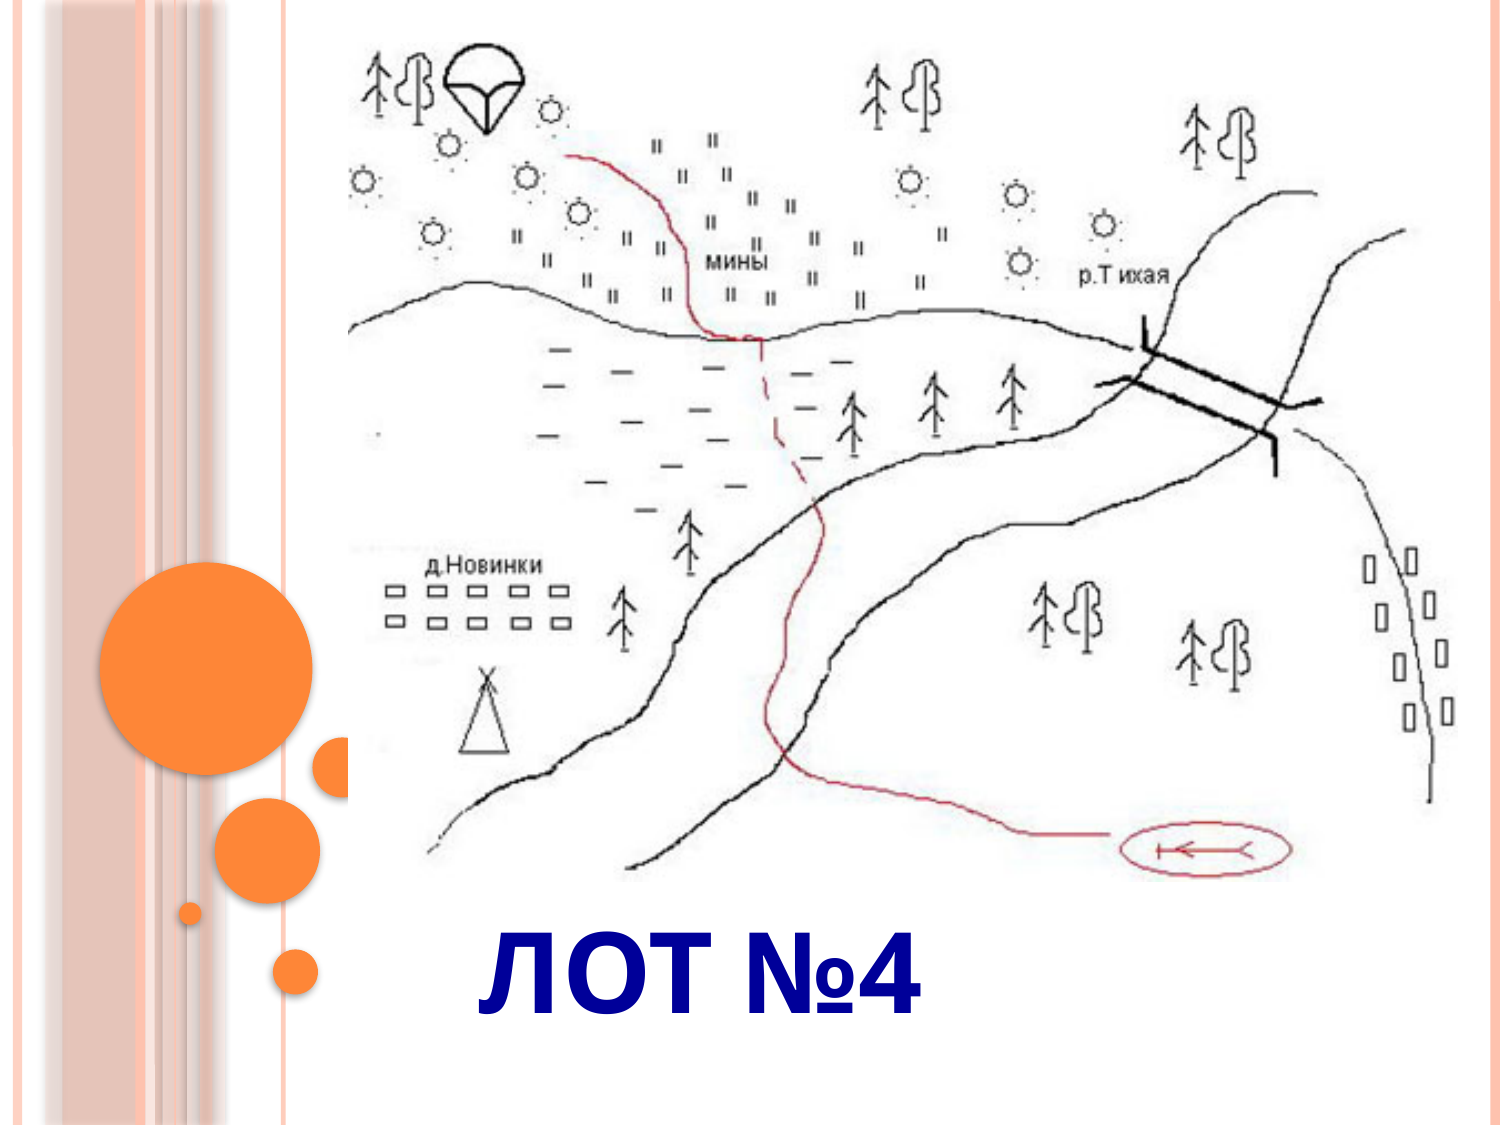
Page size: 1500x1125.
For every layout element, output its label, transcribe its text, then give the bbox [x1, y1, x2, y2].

picture [347, 42, 1459, 882]
text_box ЛОТ №4 [463, 893, 938, 1043]
